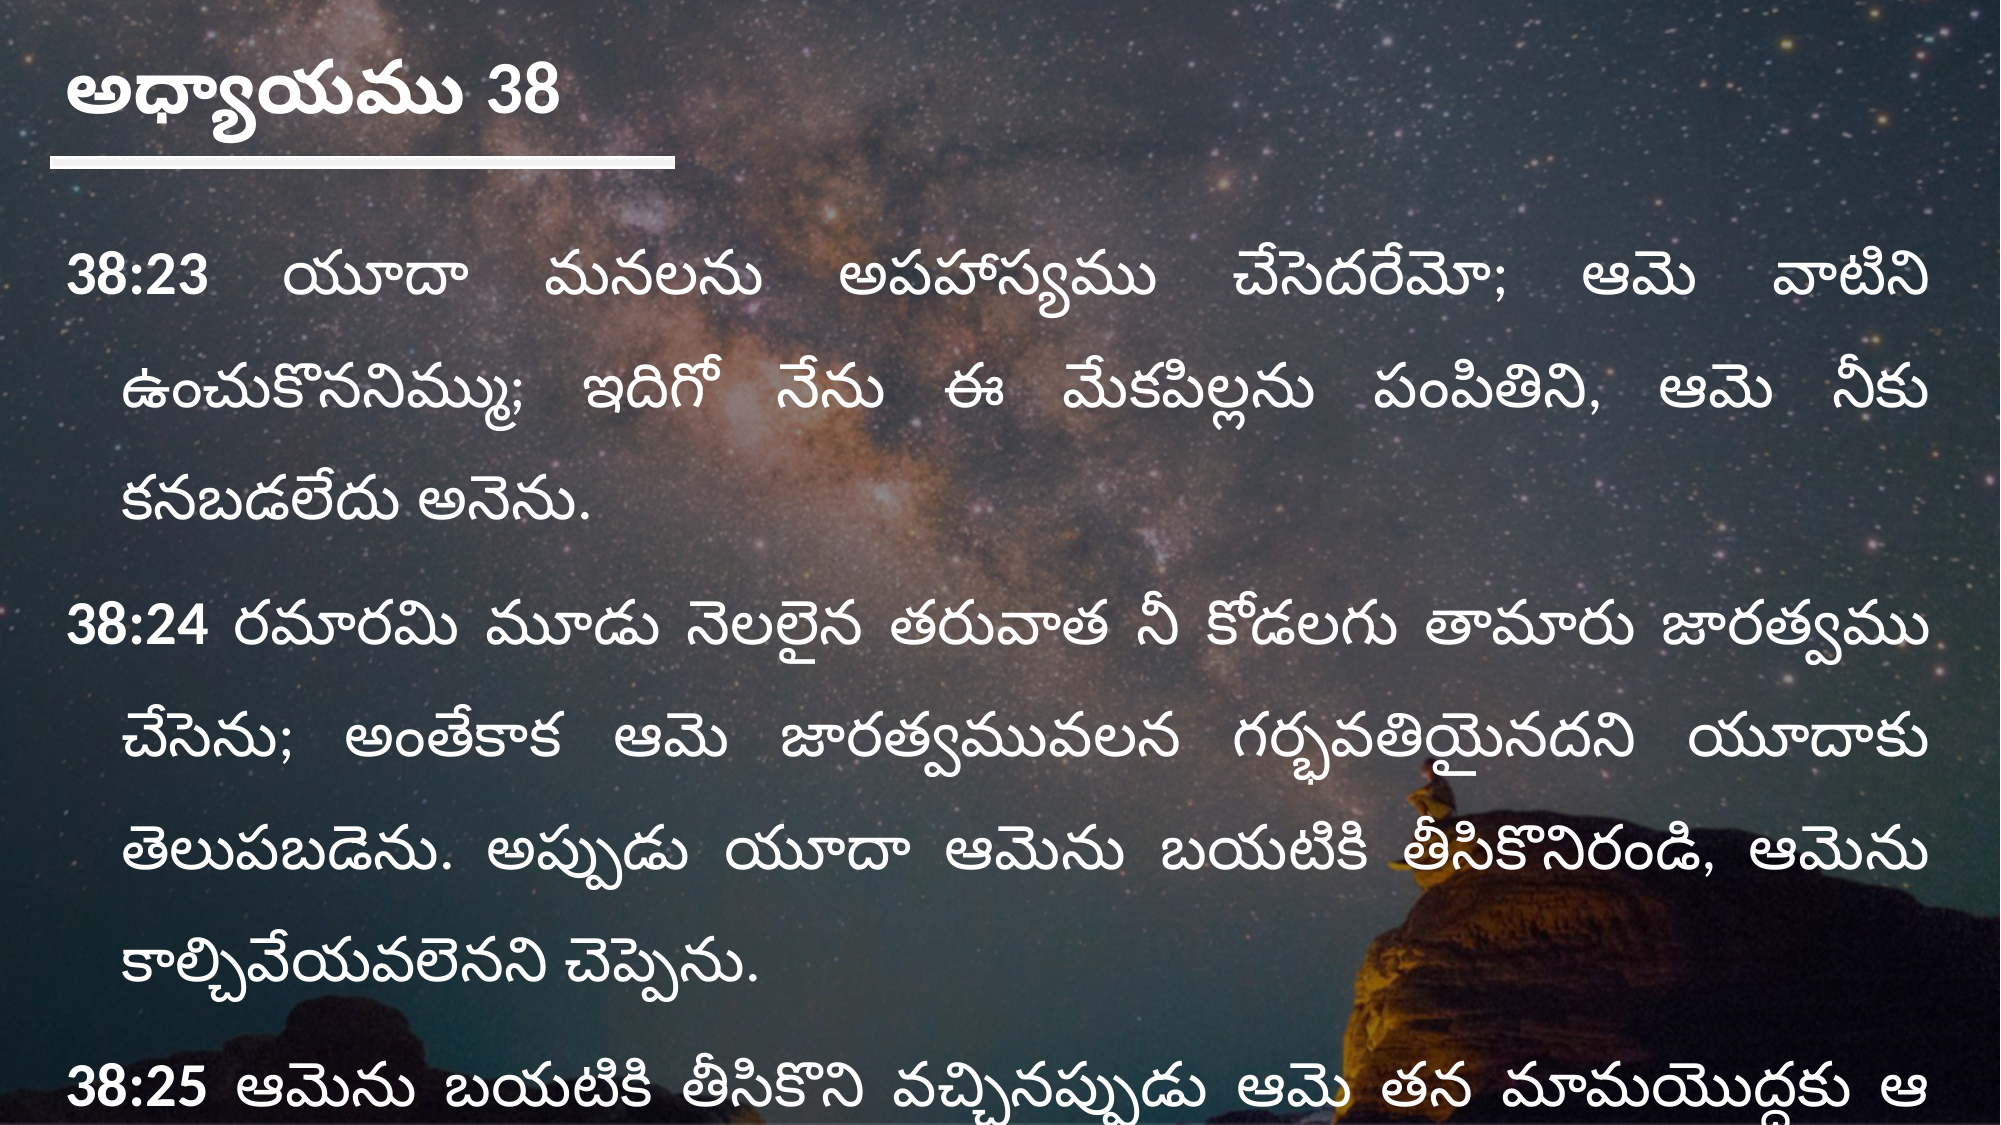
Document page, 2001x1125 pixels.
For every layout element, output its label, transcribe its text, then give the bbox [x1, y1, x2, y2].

title అధ్యాయము 38 [50, 0, 1925, 167]
list 38:23 యూదా మనలను అపహాస్యము చేసెదరేమో; ఆమె వాటిని ఉంచుకొననిమ్ము; ఇదిగో నేను ఈ మేకపిల్లను పంపితిని, ఆమె నీకు కనబడలేదు అనెను. 38:24 రమారమి మూడు నెలలైన తరువాత నీ కోడలగు తామారు జారత్వము చేసెను; అంతేకాక ఆమె జారత్వమువలన గర్భవతియైనదని యూదాకు తెలుపబడెను. అప్పుడు యూదా ఆమెను బయటికి తీసికొనిరండి, ఆమెను కాల్చివేయవలెనని చెప్పెను. 38:25 ఆమెను బయటికి తీసికొని వచ్చినప్పుడు ఆమె తన మామయొద్దకు ఆ వస్తువులను పంపి ఇవి యెవరివో ఆ మనుష్యునివలన నేను గర్భవతినైతిని. ఈ ముద్ర యీ దారము ఈ కఱ్ఱ యెవరివో దయచేసి గురుతు పట్టుమని చెప్పించెను. [50, 187, 1946, 1063]
picture [0, 0, 2000, 1125]
